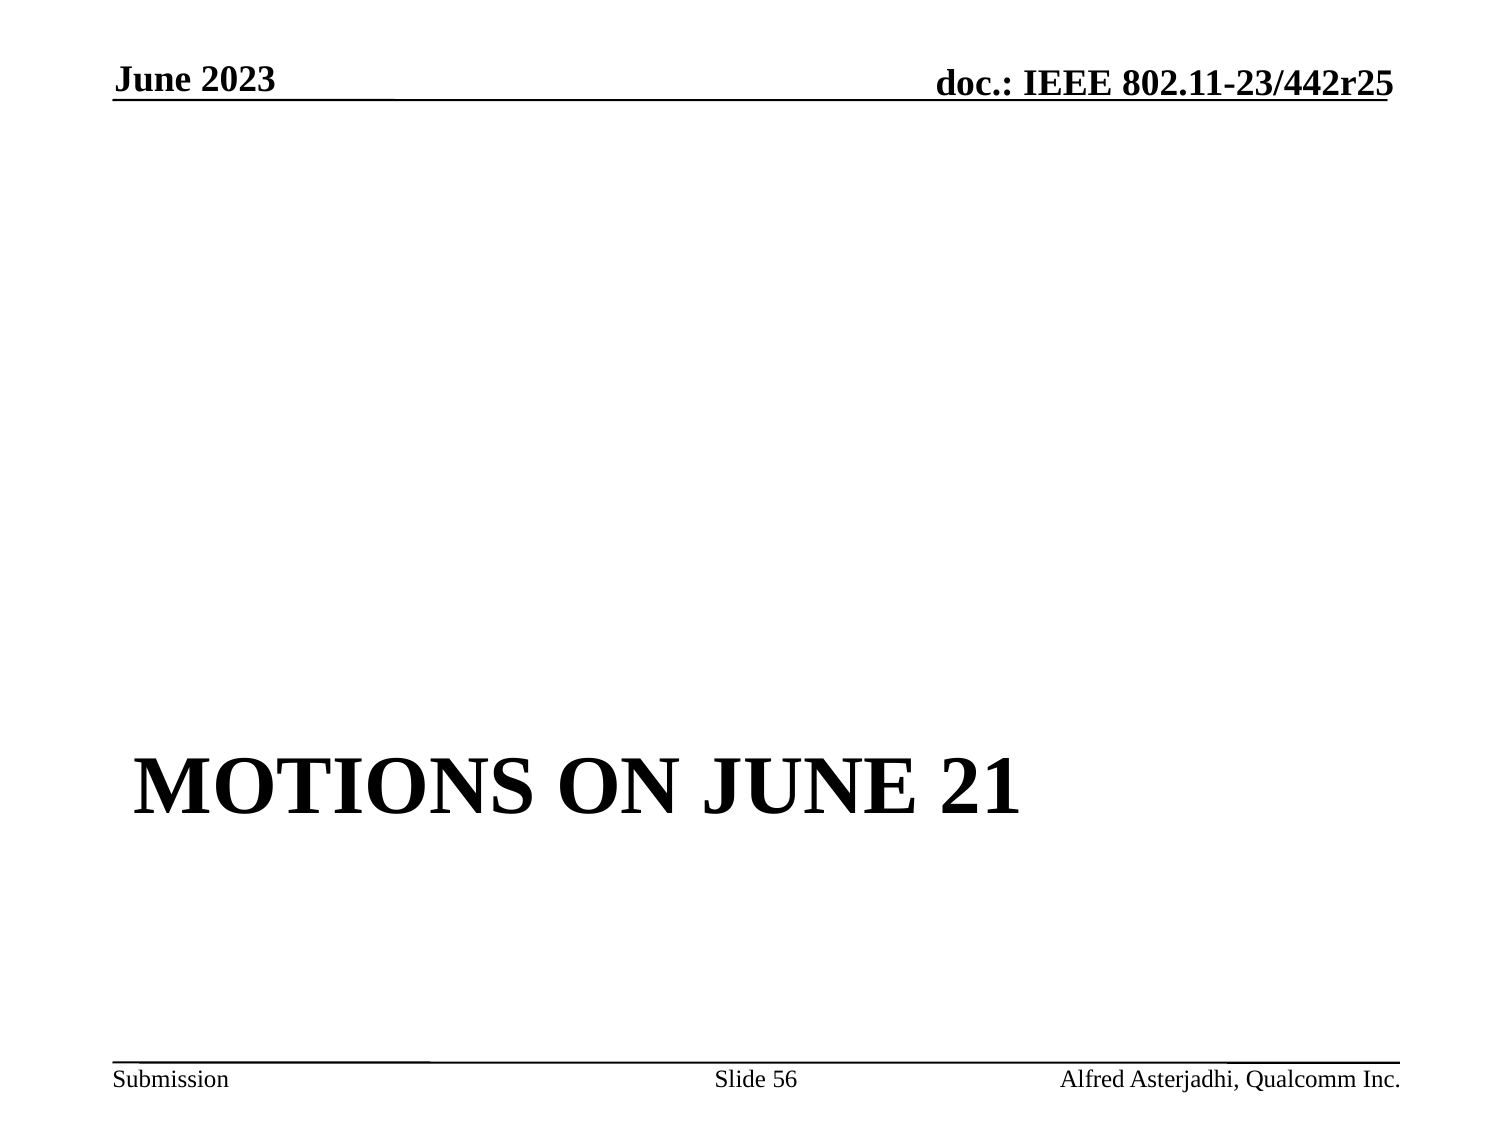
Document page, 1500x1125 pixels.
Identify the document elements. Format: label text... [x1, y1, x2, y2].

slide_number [114, 54, 423, 100]
title Motions on June 21 [118, 722, 1394, 947]
slide_number Slide 56 [712, 1061, 800, 1123]
footer Alfred Asterjadhi, Qualcomm Inc. [878, 1061, 1402, 1093]
